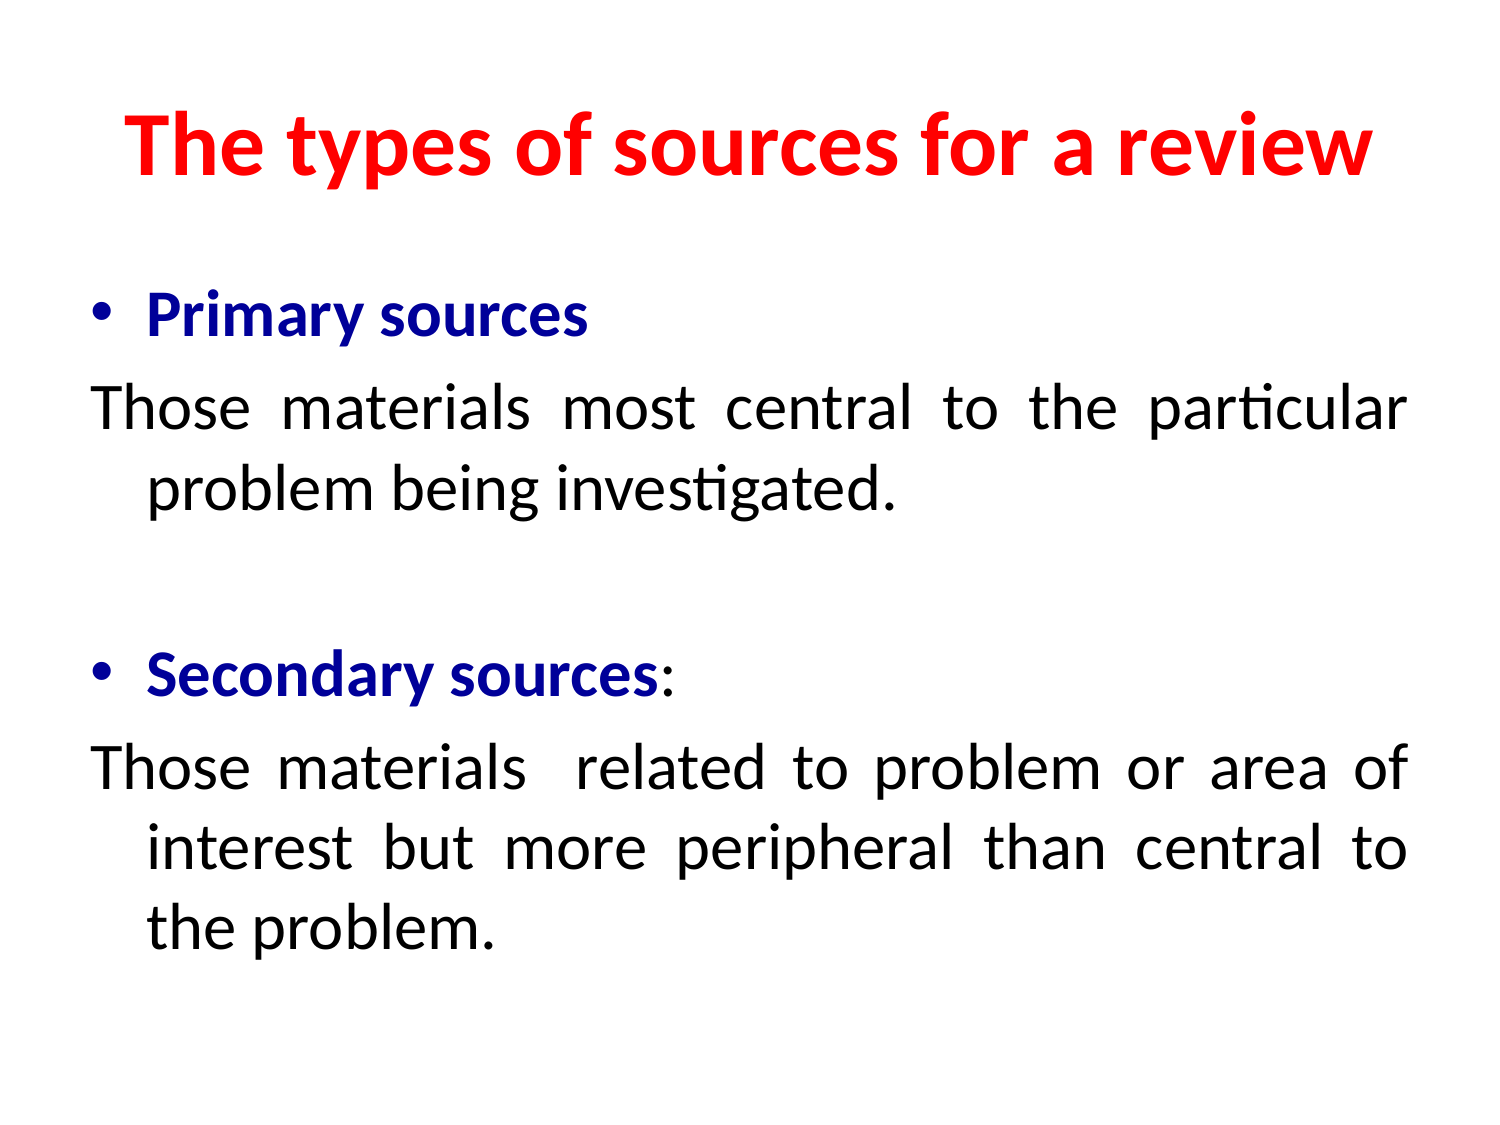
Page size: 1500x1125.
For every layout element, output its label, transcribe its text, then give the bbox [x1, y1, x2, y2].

list Primary sources Those materials most central to the particular problem being investigated. Secondary sources: Those materials related to problem or area of interest but more peripheral than central to the problem. [75, 262, 1425, 1005]
title The types of sources for a review [75, 45, 1425, 233]
